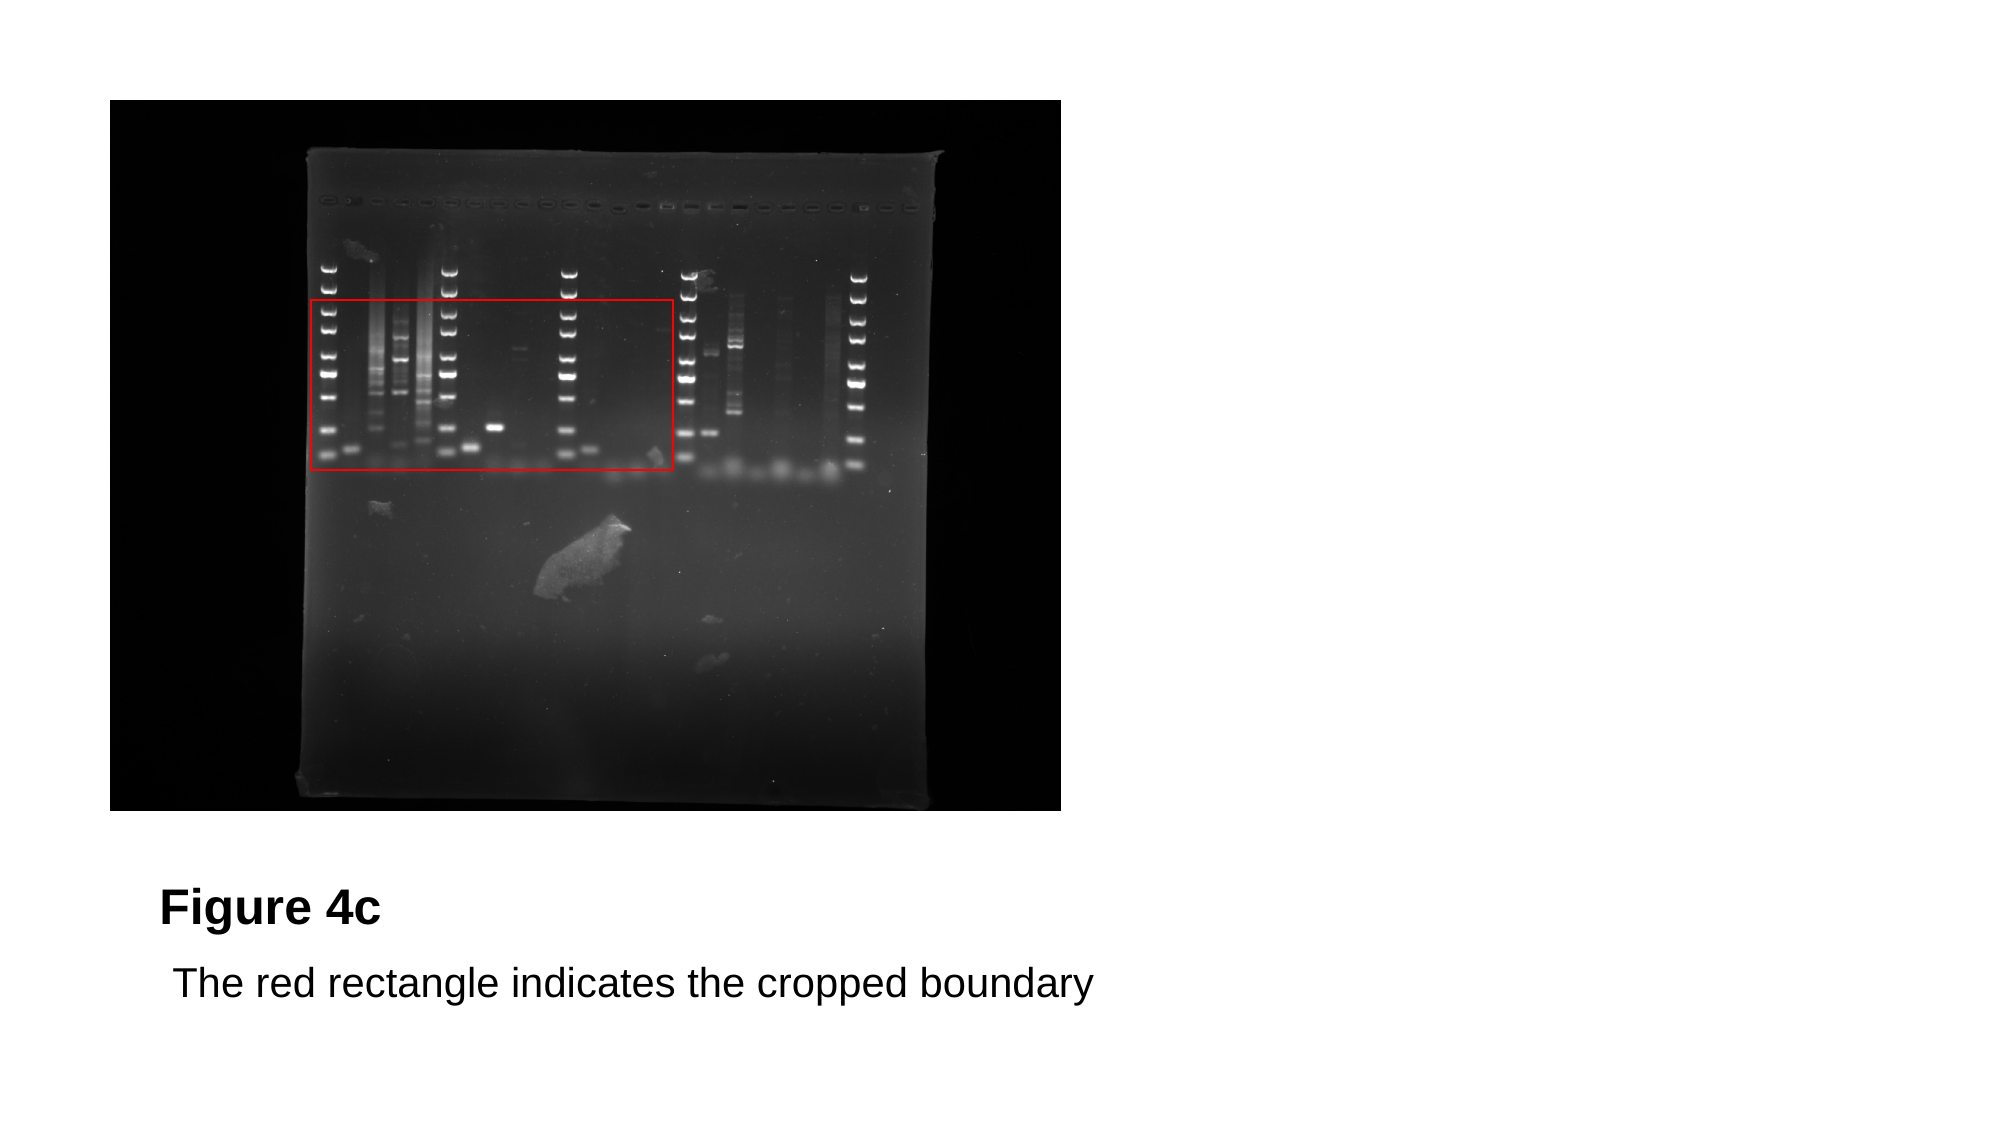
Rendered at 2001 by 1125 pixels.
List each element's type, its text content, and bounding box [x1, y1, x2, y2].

picture [110, 100, 1061, 811]
text_box Figure 4c [144, 867, 397, 943]
text_box The red rectangle indicates the cropped boundary [157, 947, 1121, 1013]
